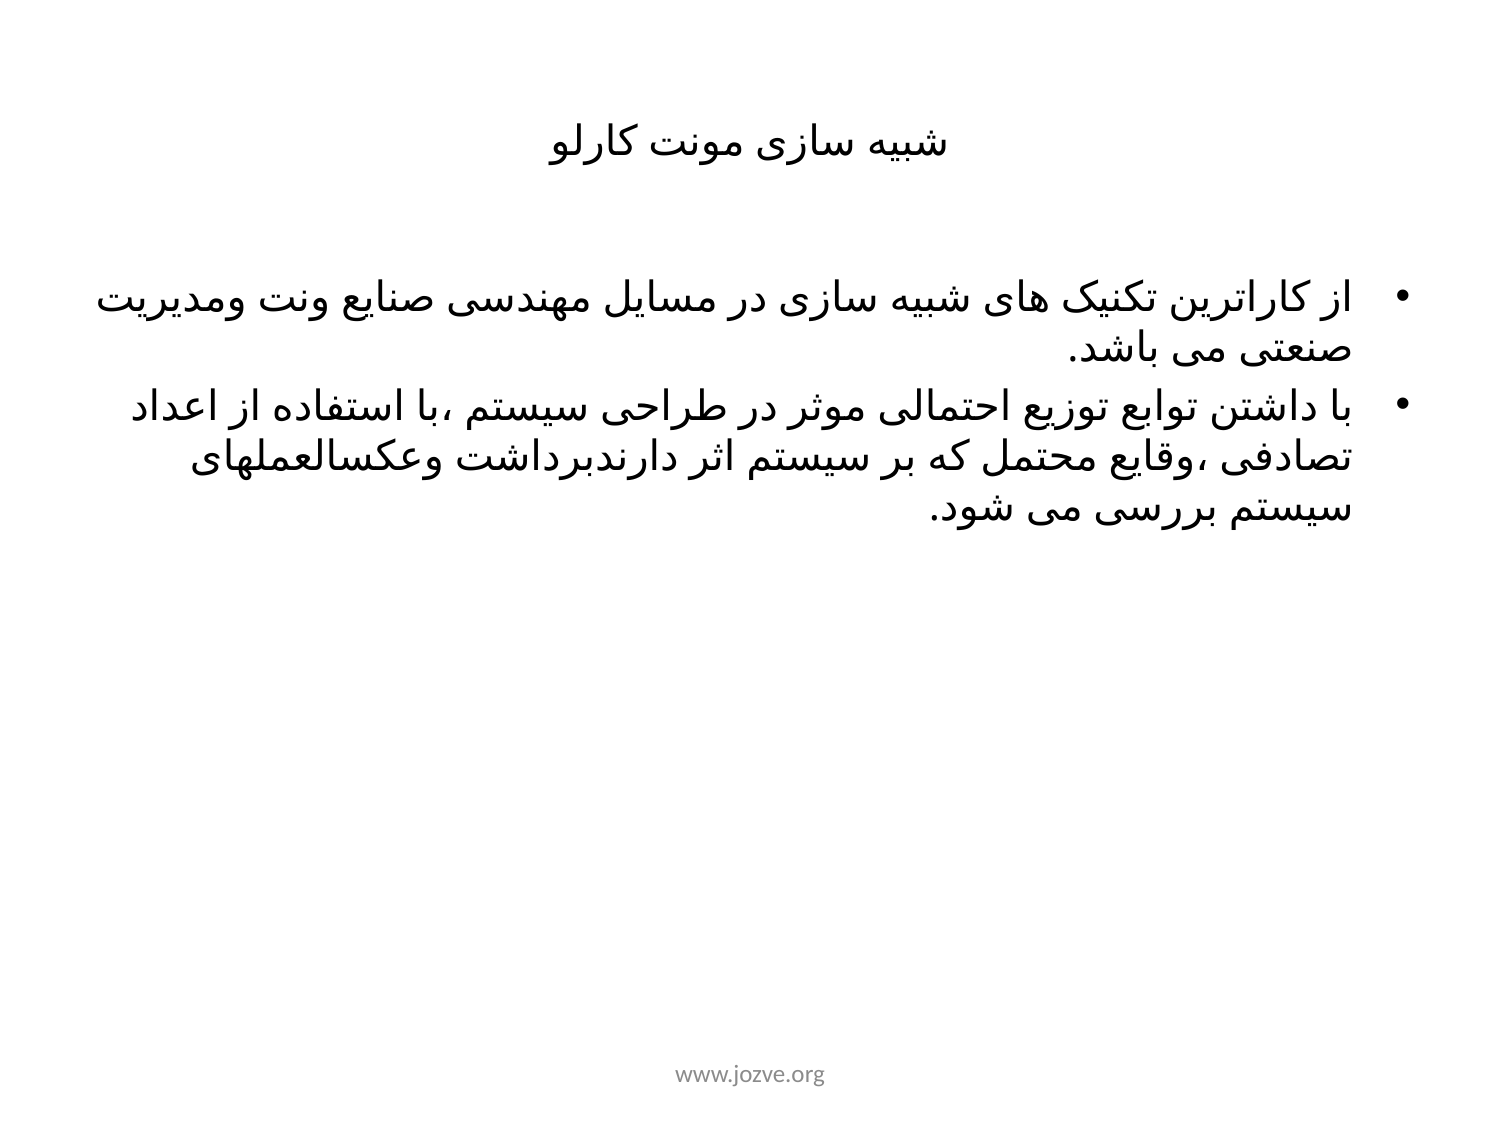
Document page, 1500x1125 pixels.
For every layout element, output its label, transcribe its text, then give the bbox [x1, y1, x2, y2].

footer www.jozve.org [512, 1042, 988, 1103]
list از کاراترین تکنیک های شبیه سازی در مسایل مهندسی صنایع ونت ومدیریت صنعتی می باشد. با داشتن توابع توزیع احتمالی موثر در طراحی سیستم ،با استفاده از اعداد تصادفی ،وقایع محتمل که بر سیستم اثر دارندبرداشت وعکسالعملهای سیستم بررسی می شود. [41, 262, 1425, 1005]
title شبیه سازی مونت کارلو [75, 45, 1425, 233]
